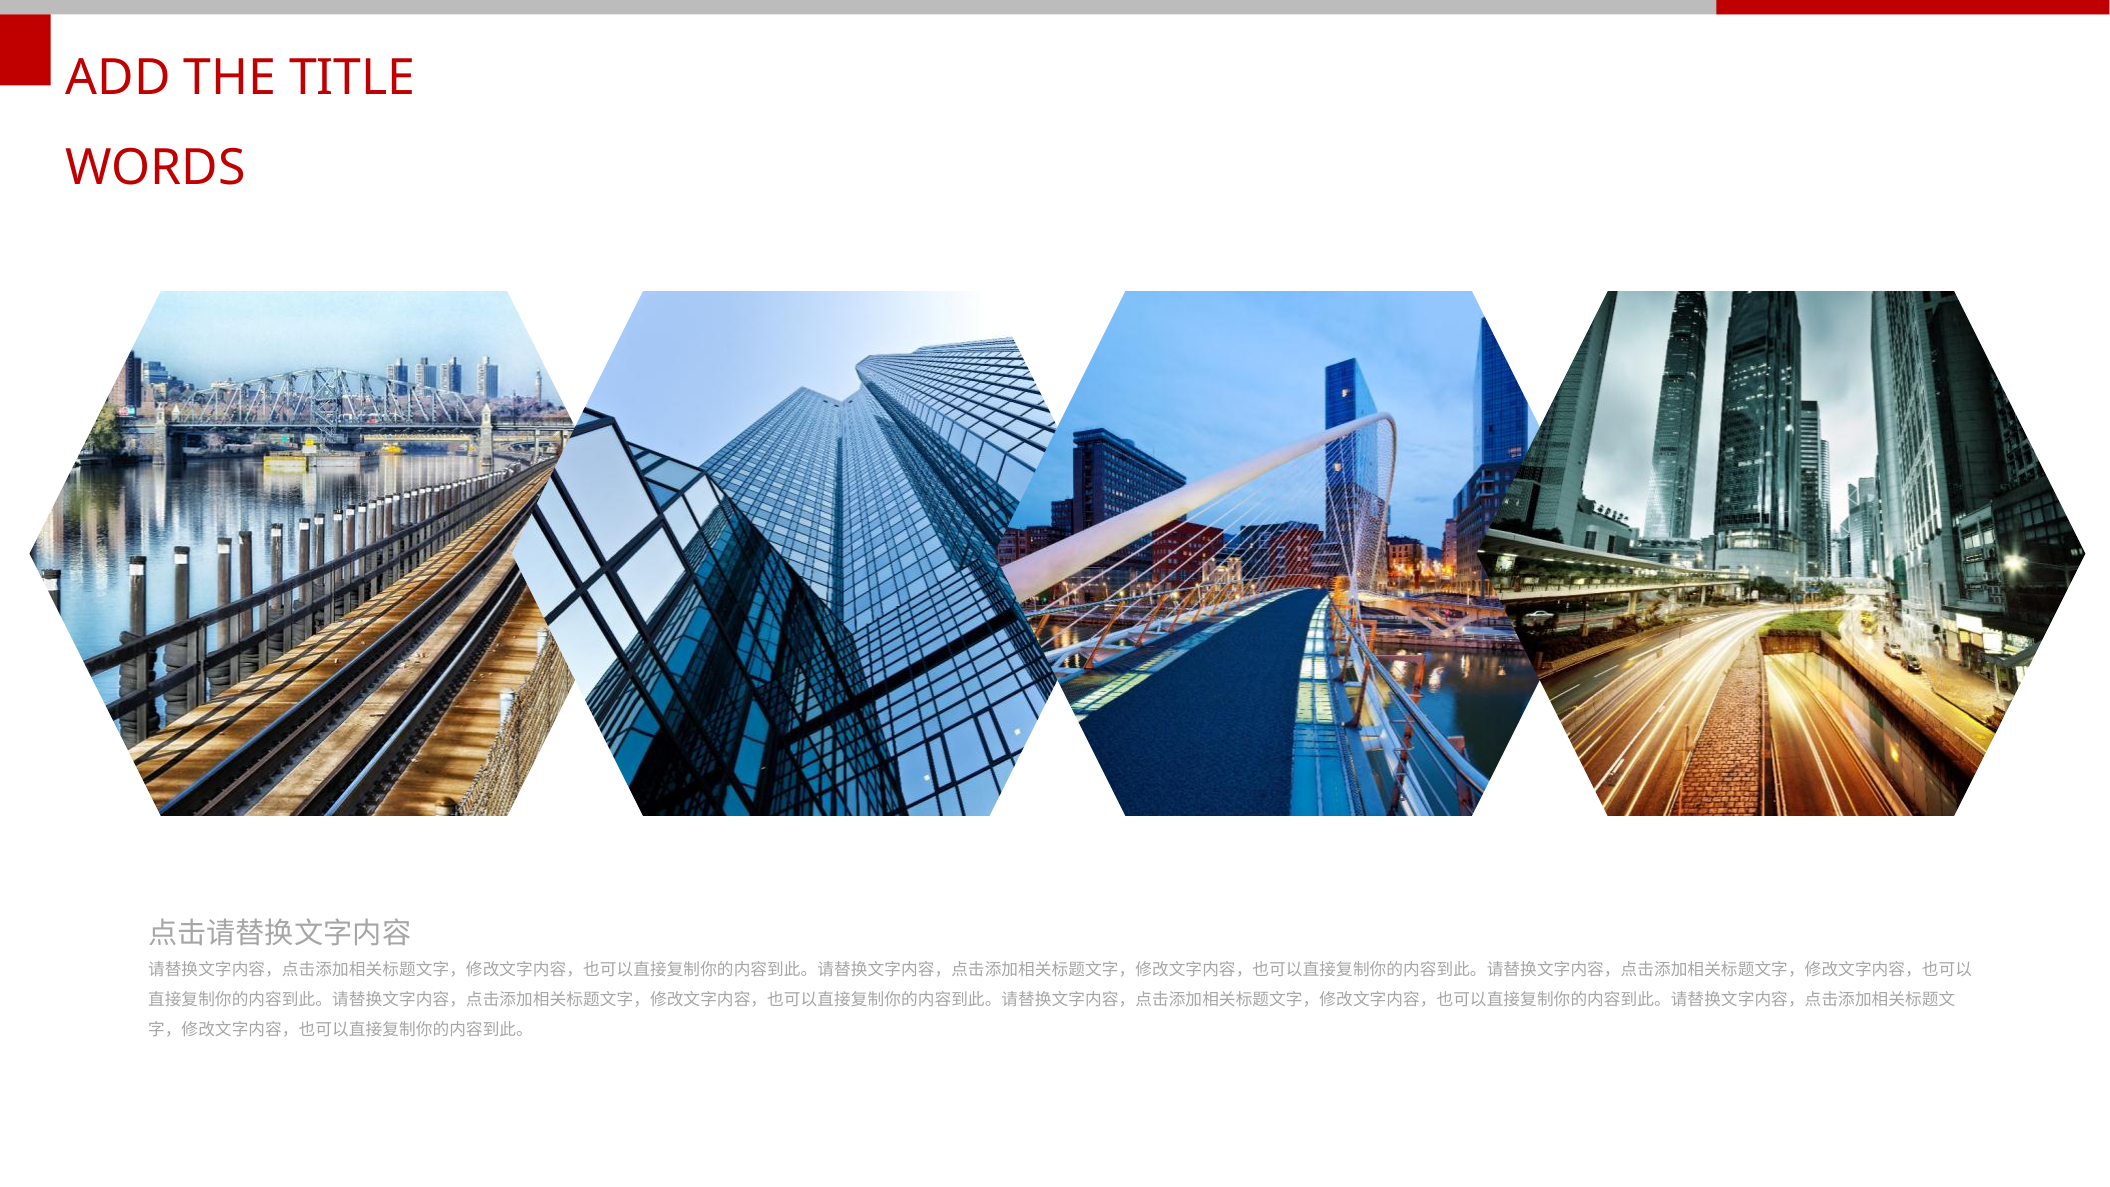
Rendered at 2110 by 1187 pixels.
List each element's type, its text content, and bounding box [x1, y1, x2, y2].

text_box [28, 290, 575, 817]
text_box [510, 290, 1057, 817]
text_box [1475, 290, 2087, 817]
text_box [993, 290, 1540, 817]
text_box 点击请替换文字内容 请替换文字内容，点击添加相关标题文字，修改文字内容，也可以直接复制你的内容到此。请替换文字内容，点击添加相关标题文字，修改文字内容，也可以直接复制你的内容到此。请替换文字内容，点击添加相关标题文字，修改文字内容，也可以直接复制你的内容到此。请替换文字内容，点击添加相关标题文字，修改文字内容，也可以直接复制你的内容到此。请替换文字内容，点击添加相关标题文字，修改文字内容，也可以直接复制你的内容到此。请替换文字内容，点击添加相关标题文字，修改文字内容，也可以直接复制你的内容到此。 [133, 889, 1993, 1047]
text_box ADD THE TITLE WORDS [50, 7, 583, 202]
